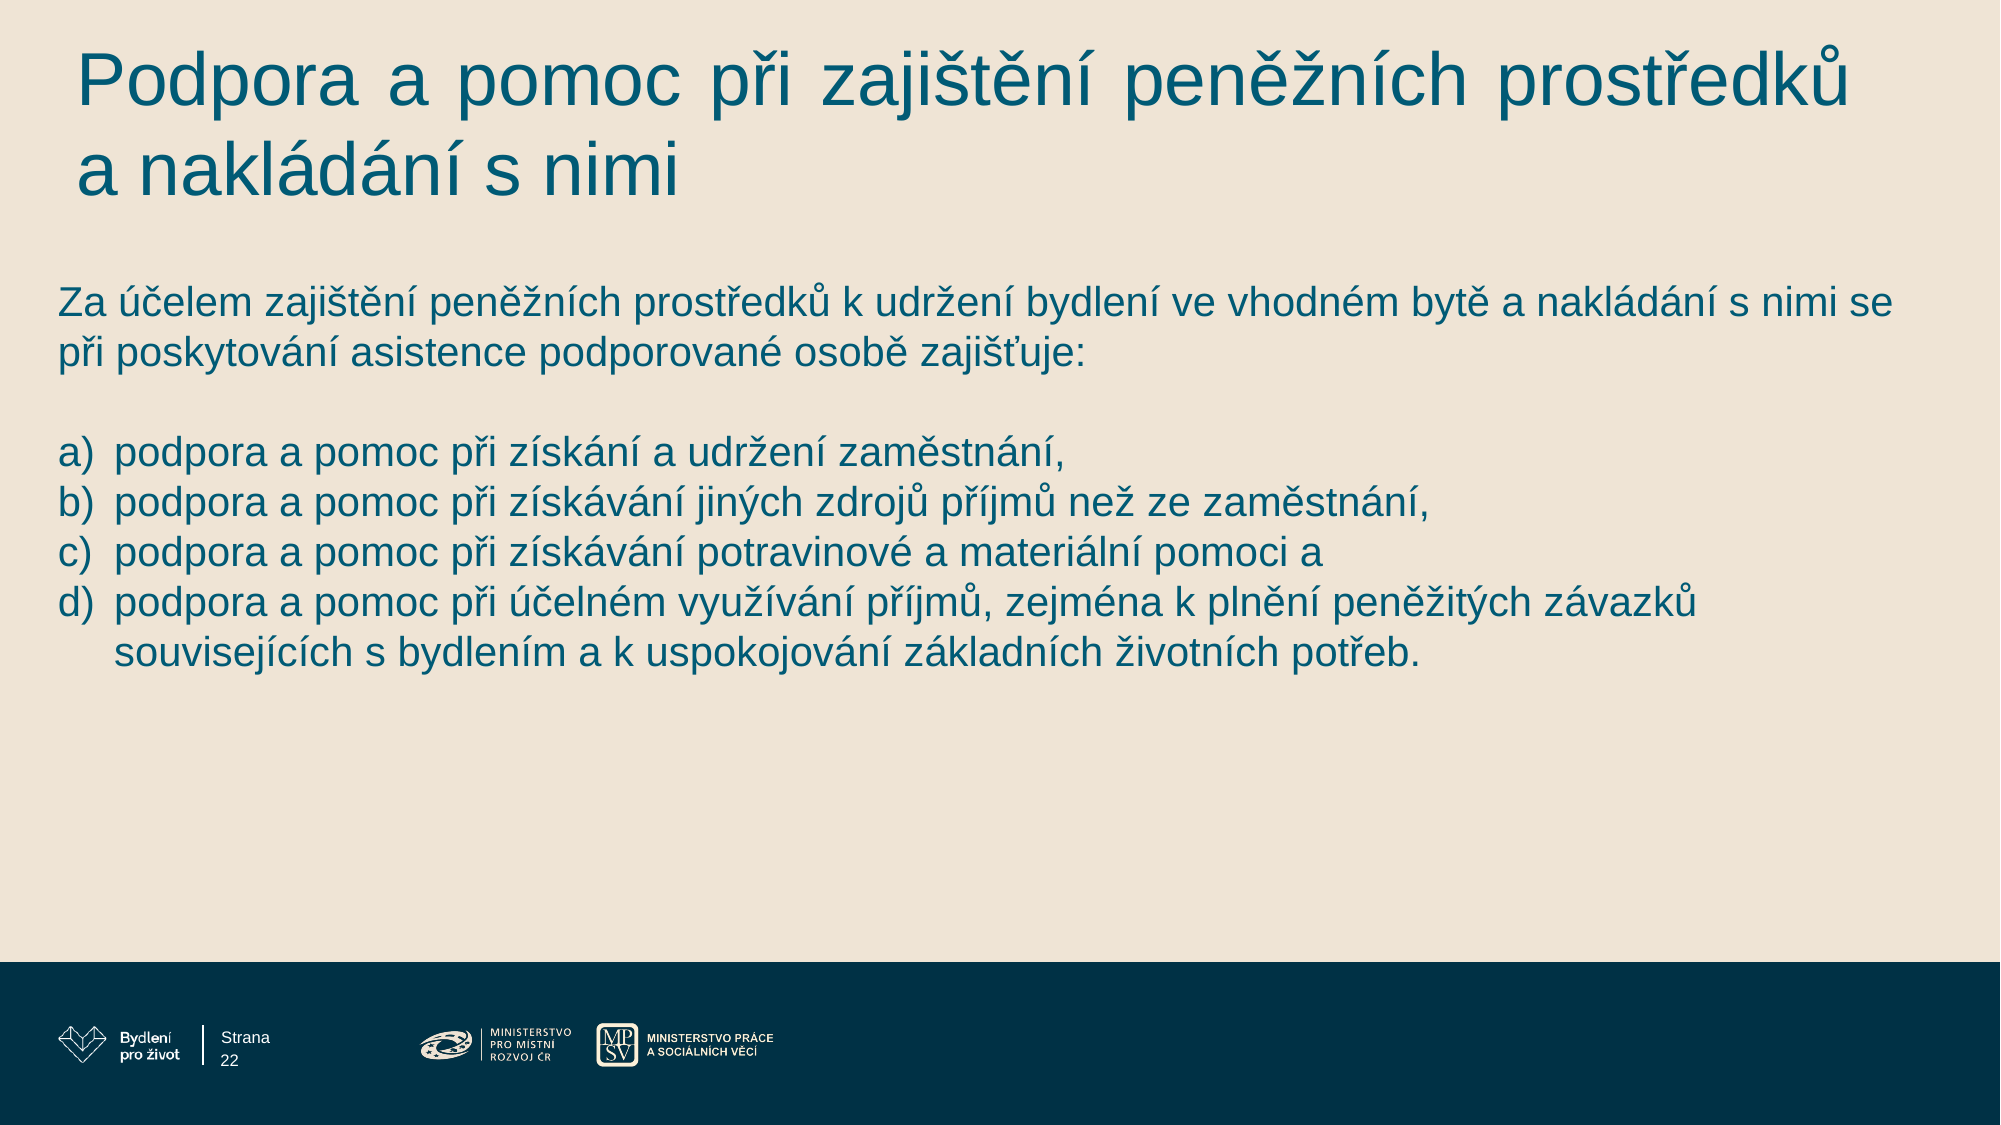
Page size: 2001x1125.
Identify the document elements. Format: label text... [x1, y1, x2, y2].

picture [148, 1049, 157, 1059]
picture [648, 1035, 658, 1041]
picture [597, 1024, 638, 1066]
text_box Strana [206, 1019, 340, 1054]
text_box Za účelem zajištění peněžních prostředků k udržení bydlení ve vhodném bytě a nakládání s nimi se při poskytování asistence podporované osobě zajišťuje: podpora a pomoc při získání a udržení zaměstnání, podpora a pomoc při získávání jiných zdrojů příjmů než ze zaměstnání, podpora a pomoc při získávání potravinové a materiální pomoci a podpora a pomoc při účelném využívání příjmů, zejména k plnění peněžitých závazků souvisejících s bydlením a k uspokojování základních životních potřeb. [42, 267, 1958, 683]
text_box Podpora a pomoc při zajištění peněžních prostředků a nakládání s nimi [46, 22, 1868, 218]
picture [121, 1032, 131, 1042]
text_box 22 [204, 1041, 254, 1078]
picture [422, 1042, 458, 1059]
picture [121, 1052, 126, 1062]
picture [425, 1032, 472, 1055]
text_box [0, 962, 2000, 1125]
